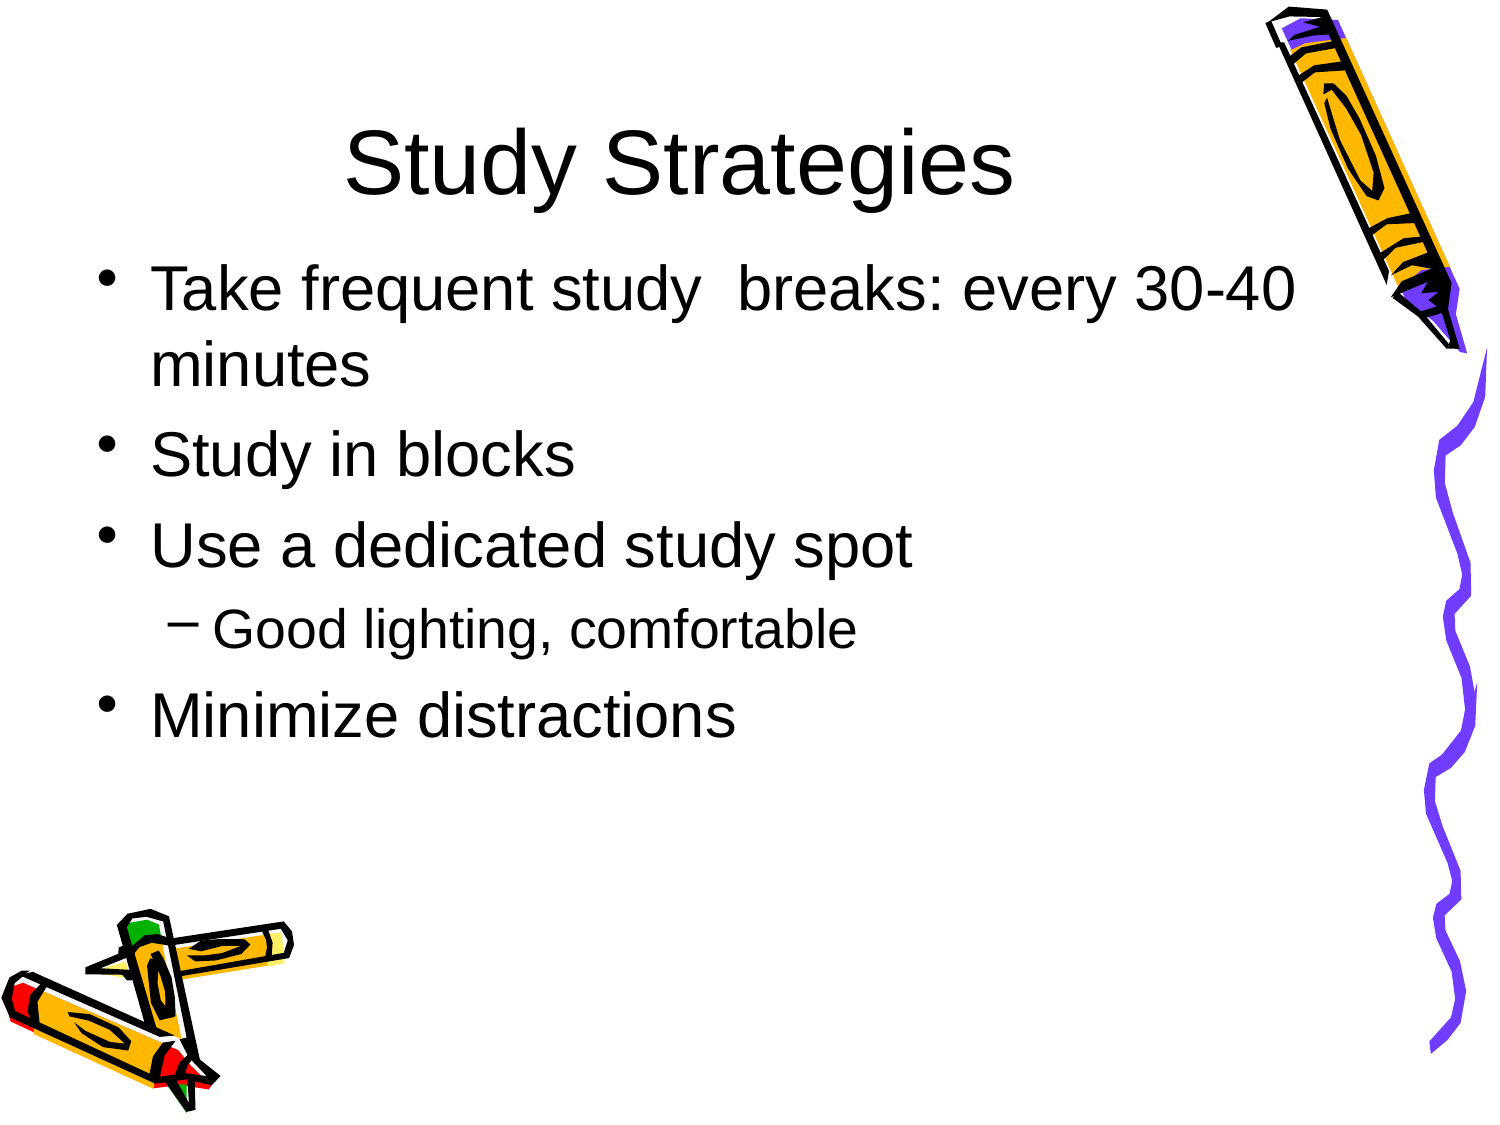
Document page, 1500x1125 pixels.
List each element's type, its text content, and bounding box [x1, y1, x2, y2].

title Study Strategies [115, 0, 1244, 213]
list Take frequent study breaks: every 30-40 minutes Study in blocks Use a dedicated study spot Good lighting, comfortable Minimize distractions [96, 246, 1360, 848]
